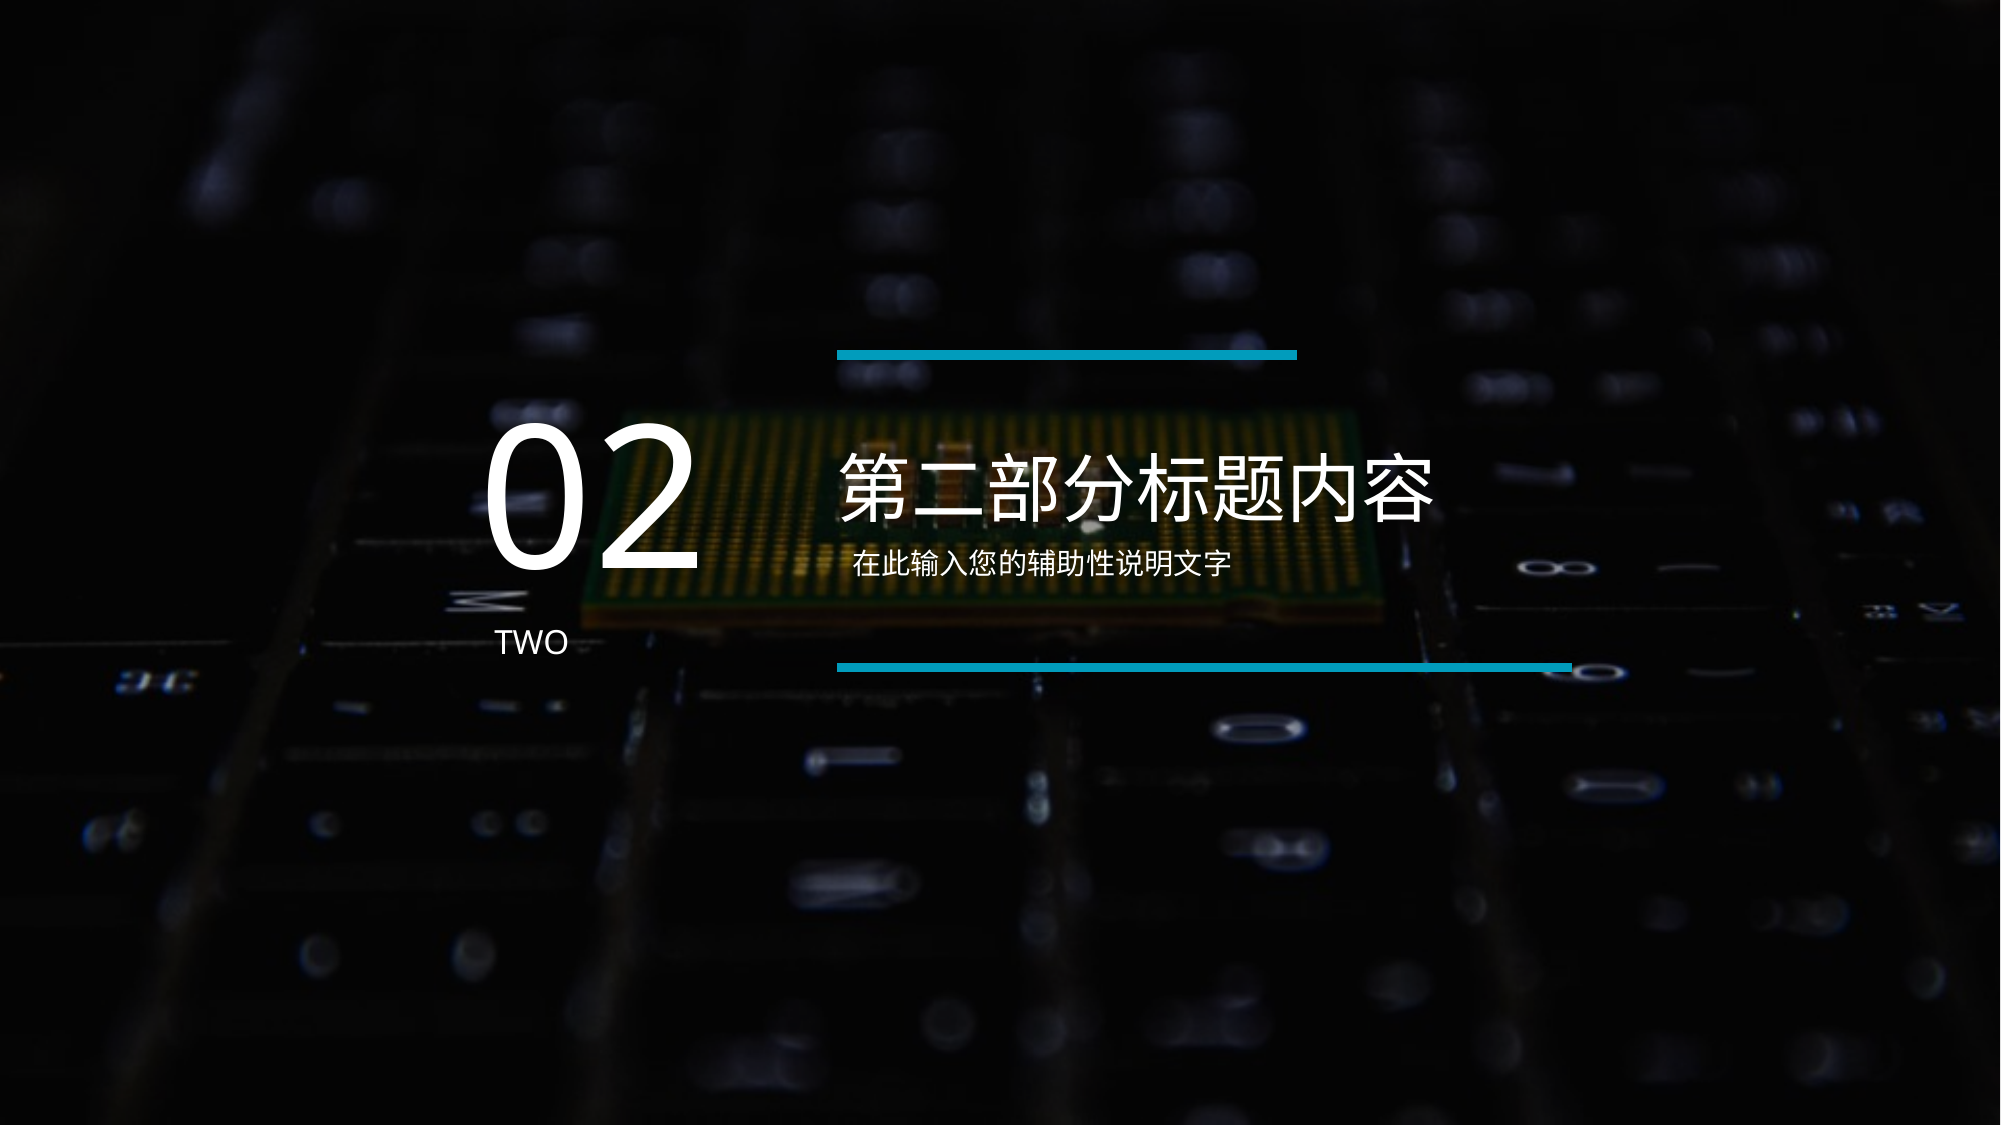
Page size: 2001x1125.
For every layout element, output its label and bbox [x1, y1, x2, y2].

text_box [0, 0, 2000, 1125]
text_box [821, 433, 1535, 589]
text_box [428, 360, 759, 662]
